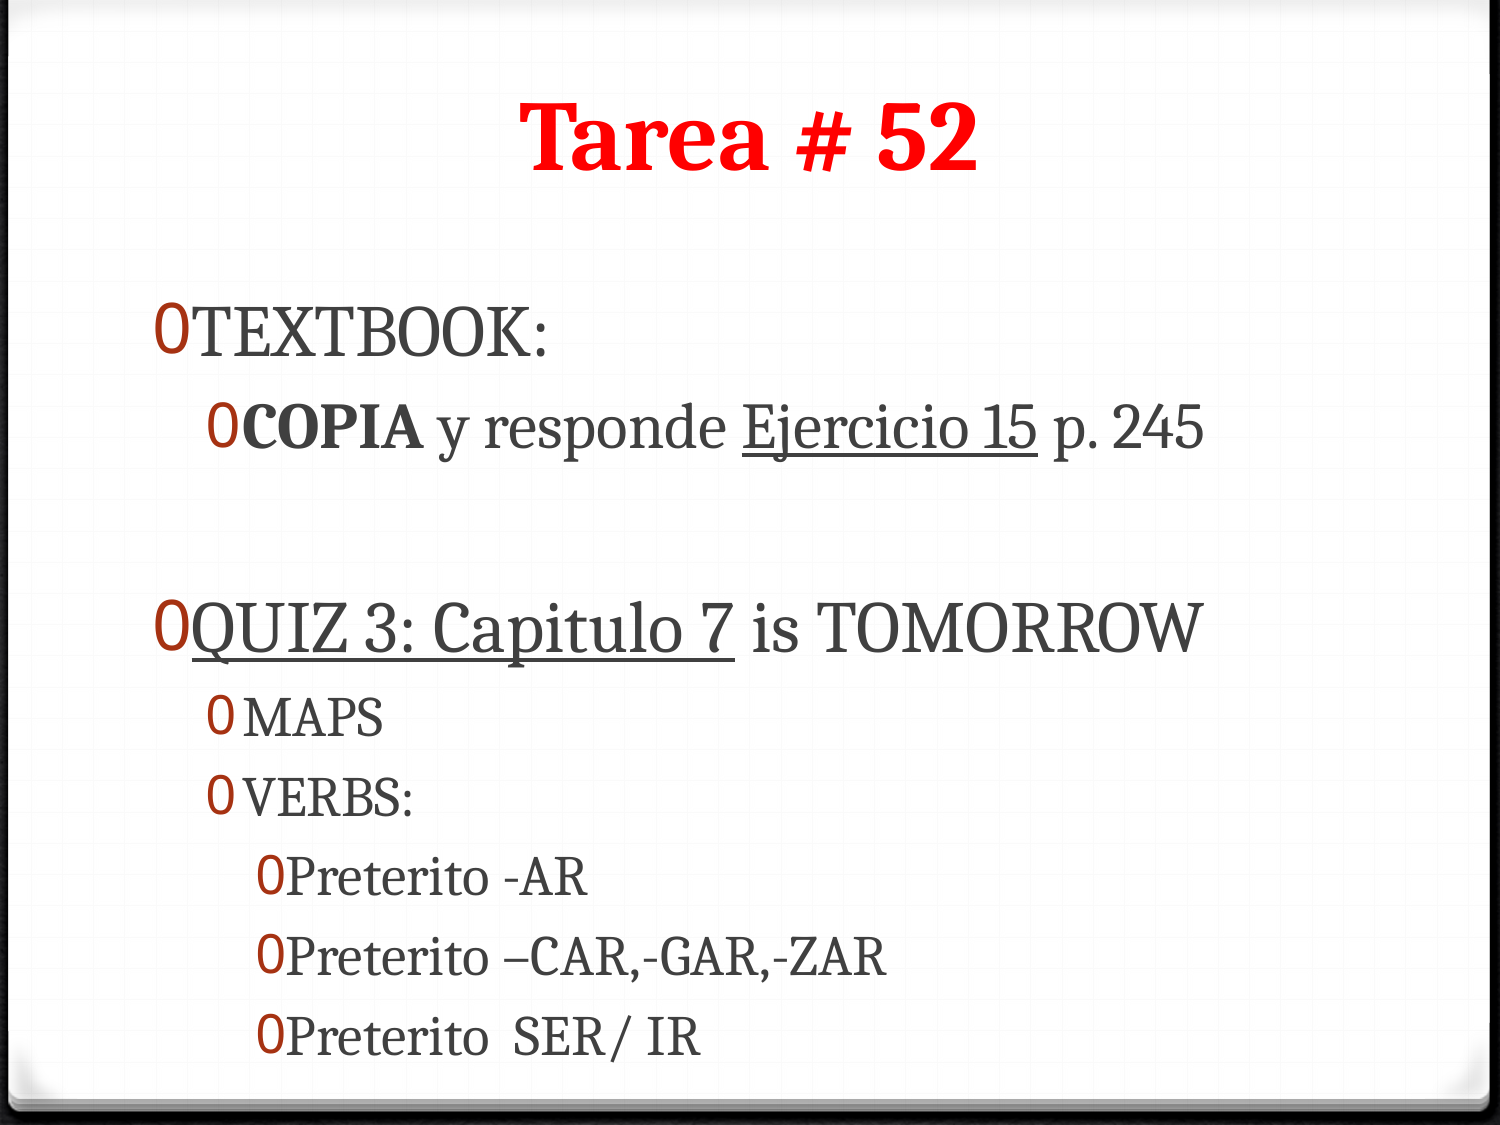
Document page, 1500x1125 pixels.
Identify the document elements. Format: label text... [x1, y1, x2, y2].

picture [0, 0, 1500, 1125]
title Tarea # 52 [90, 12, 1410, 250]
list TEXTBOOK: COPIA y responde Ejercicio 15 p. 245 QUIZ 3: Capitulo 7 is TOMORROW MAPS VERBS: Preterito -AR Preterito –CAR,-GAR,-ZAR Preterito SER/ IR [137, 275, 1363, 1075]
